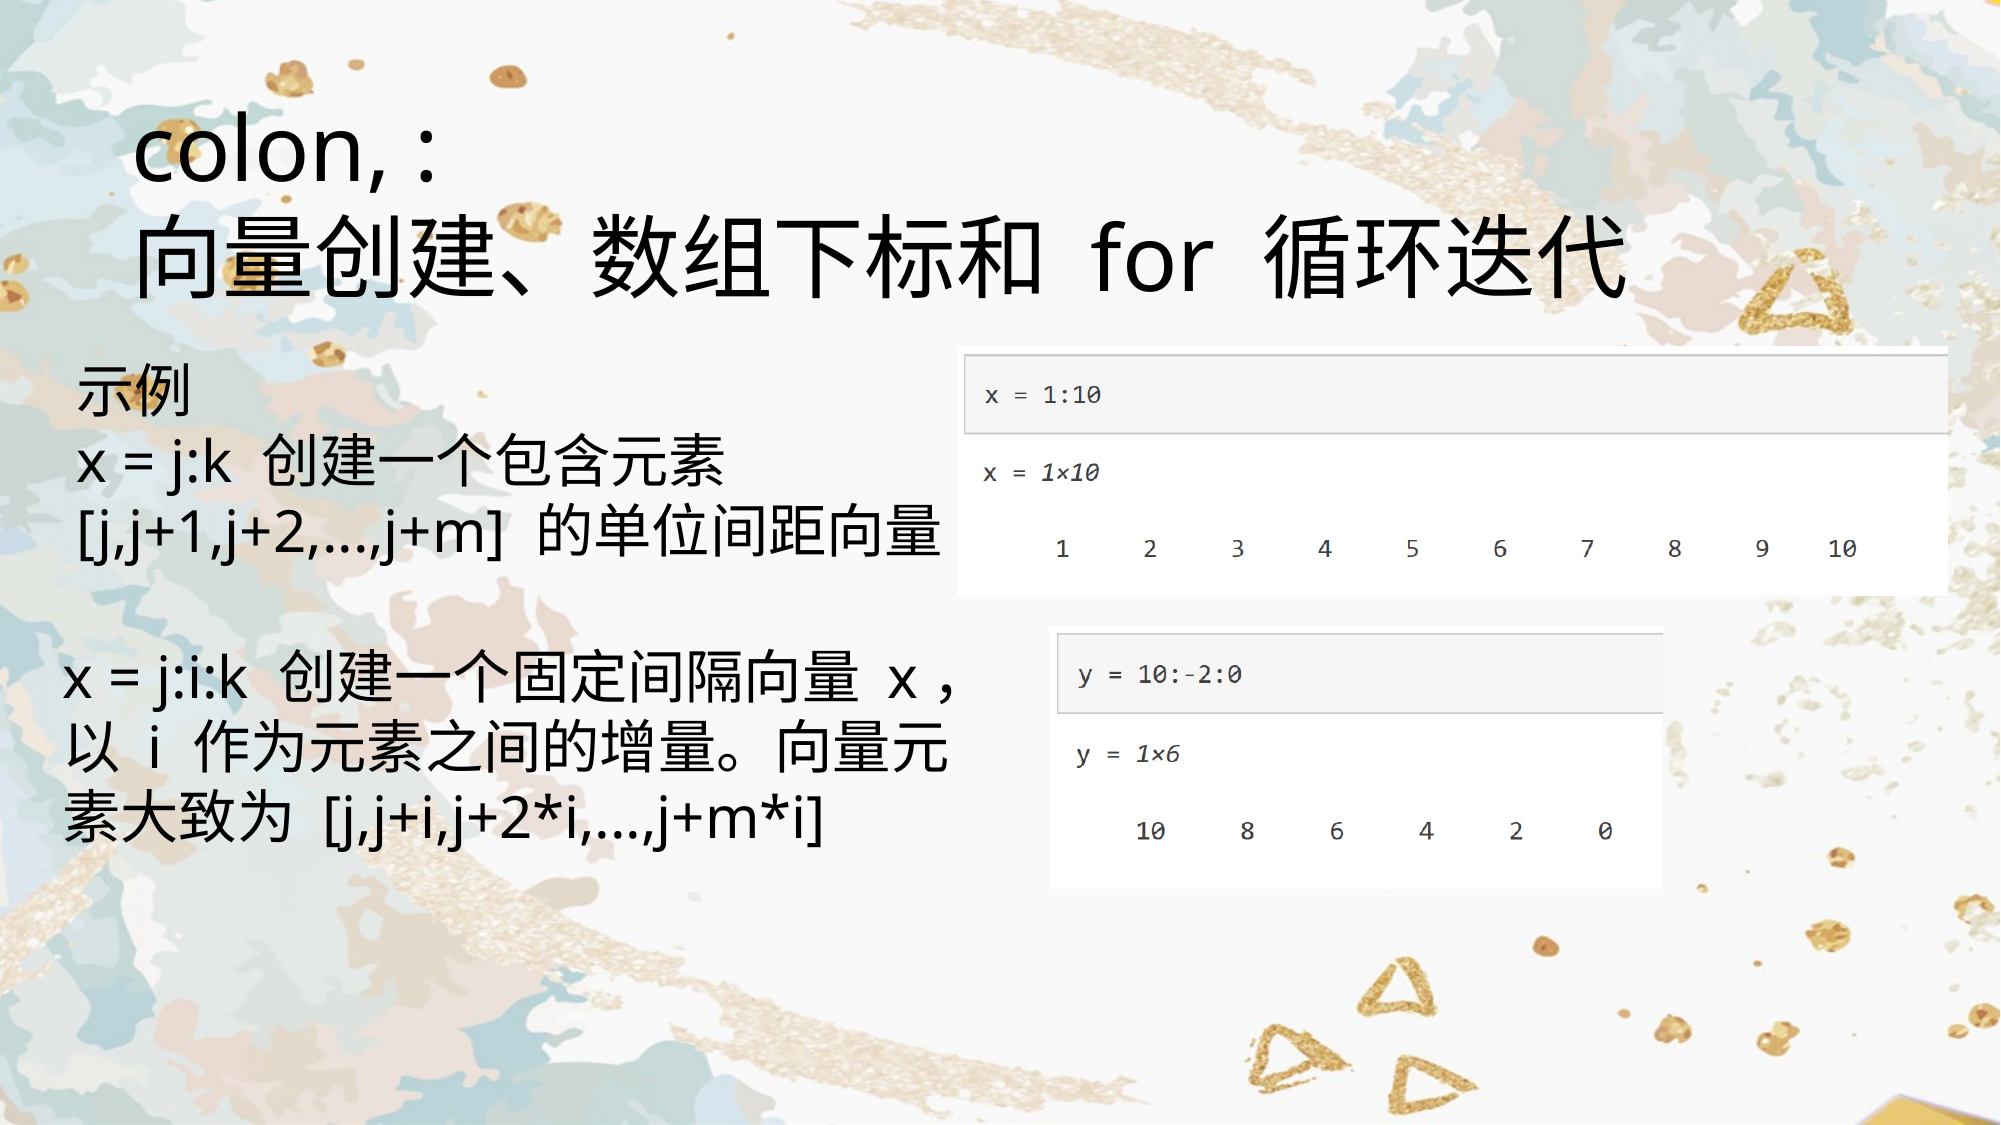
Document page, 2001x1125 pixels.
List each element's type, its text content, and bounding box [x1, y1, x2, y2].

text_box x = j:i:k 创建一个固定间隔向量 x，以 i 作为元素之间的增量。向量元素大致为 [j,j+i,j+2*i,...,j+m*i] [47, 632, 1010, 858]
text_box colon, : 向量创建、数组下标和 for 循环迭代 [116, 82, 1807, 318]
picture [0, 0, 2001, 1125]
text_box 示例 x = j:k 创建一个包含元素 [j,j+1,j+2,...,j+m] 的单位间距向量 x [61, 346, 957, 572]
